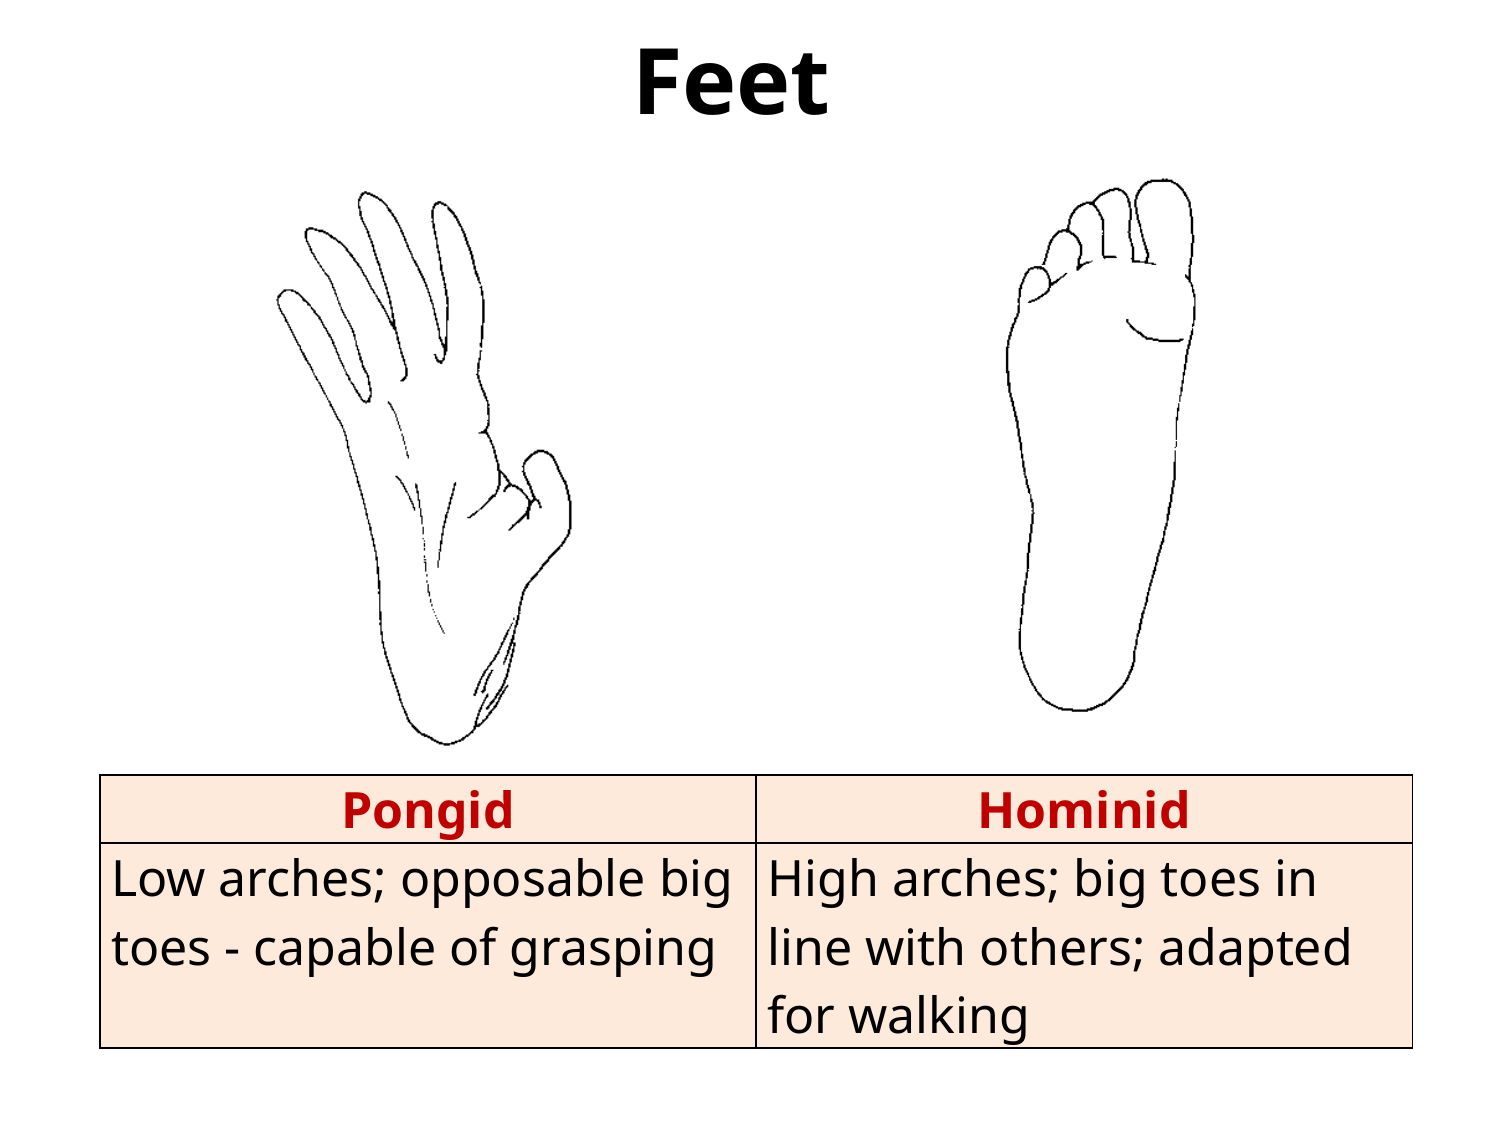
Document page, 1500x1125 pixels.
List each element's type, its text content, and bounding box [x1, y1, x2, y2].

picture [924, 174, 1199, 728]
table_header Hominid [757, 776, 1412, 842]
table_cell Low arches; opposable big toes ‑ capable of grasping [101, 844, 755, 1047]
picture [274, 149, 626, 753]
table_cell High arches; big toes in line with others; adapted for walking [757, 844, 1412, 1047]
title Feet [412, 0, 1051, 156]
table_header Pongid [101, 776, 755, 842]
